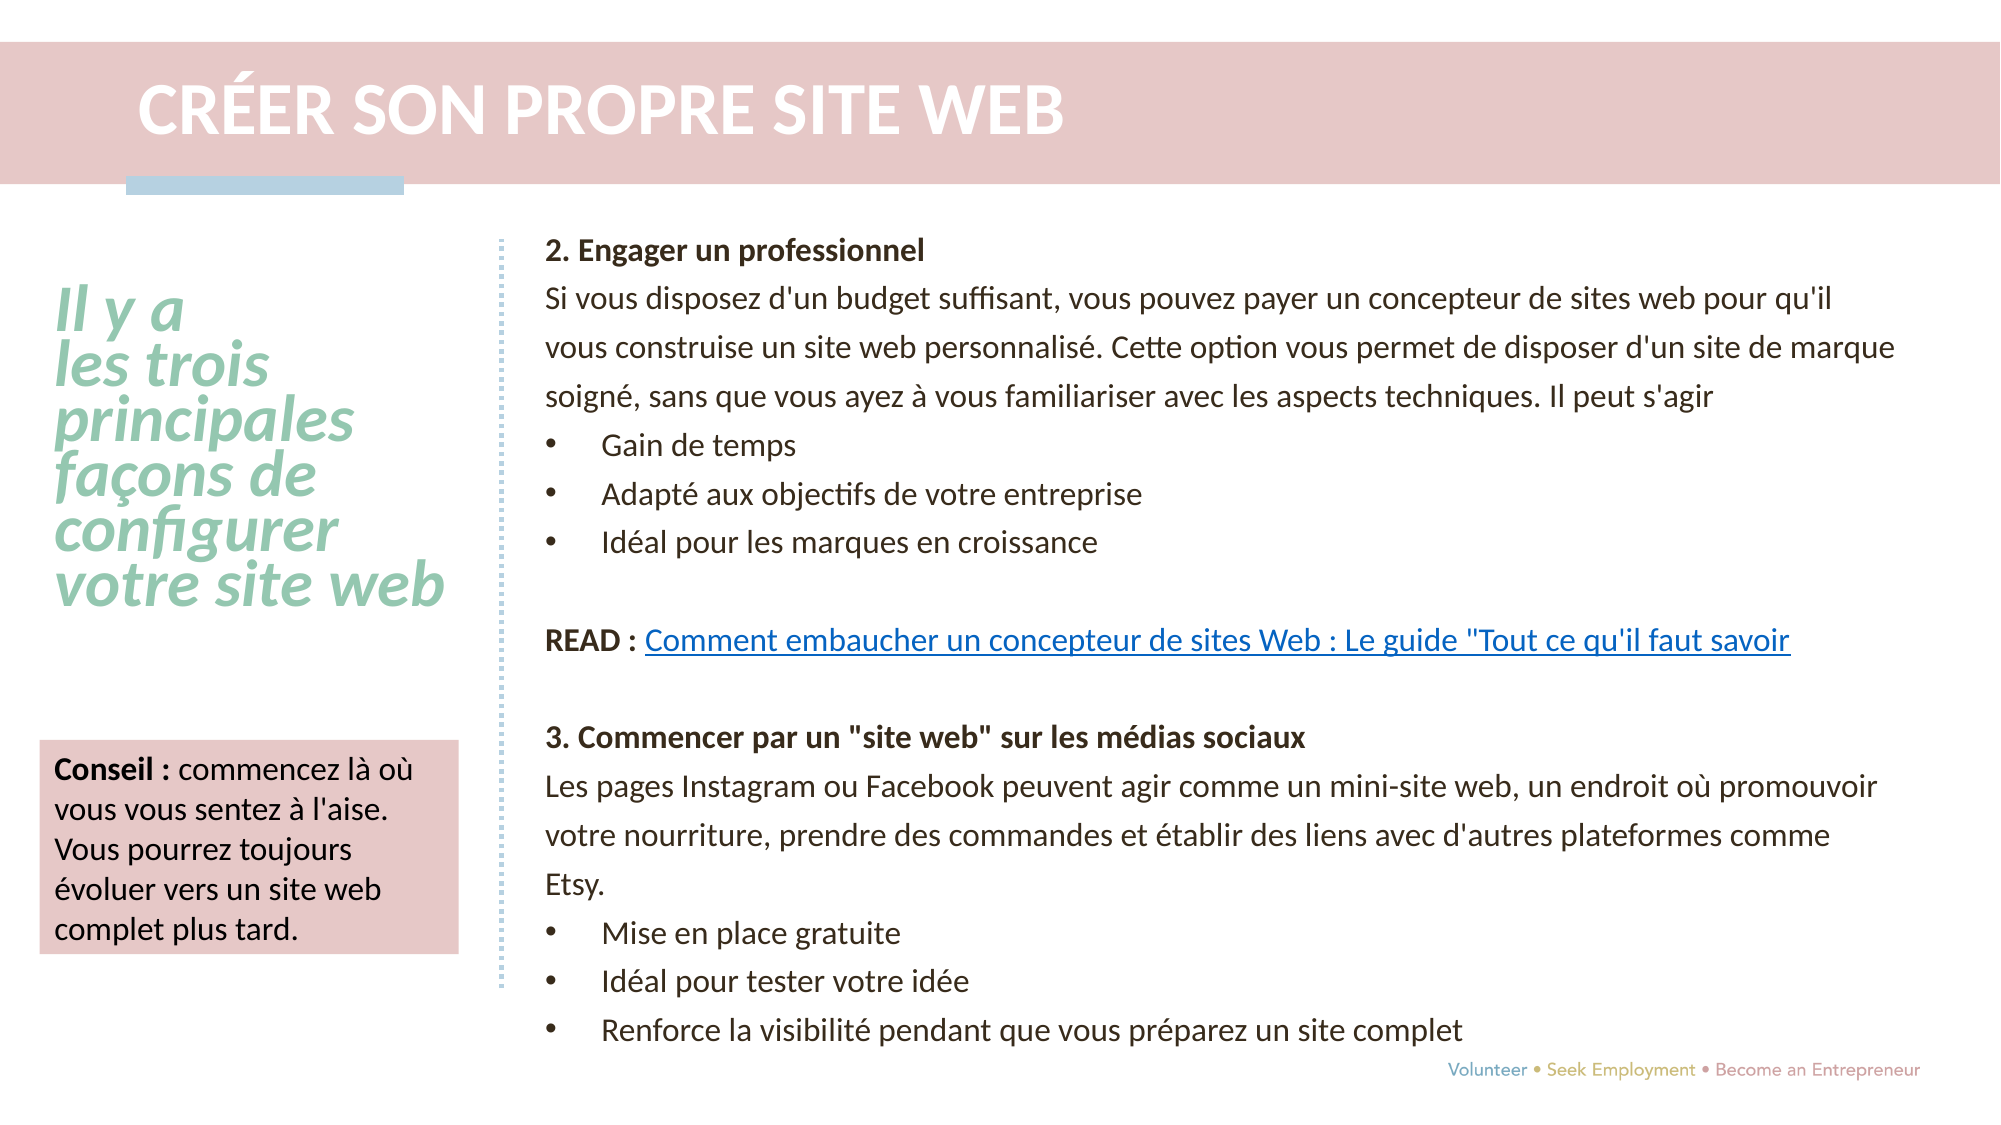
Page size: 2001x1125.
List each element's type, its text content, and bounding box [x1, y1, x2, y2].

text_box 2. Engager un professionnel Si vous disposez d'un budget suffisant, vous pouvez payer un concepteur de sites web pour qu'il vous construise un site web personnalisé. Cette option vous permet de disposer d'un site de marque soigné, sans que vous ayez à vous familiariser avec les aspects techniques. Il peut s'agir Gain de temps Adapté aux objectifs de votre entreprise Idéal pour les marques en croissance READ : Comment embaucher un concepteur de sites Web : Le guide "Tout ce qu'il faut savoir 3. Commencer par un "site web" sur les médias sociaux Les pages Instagram ou Facebook peuvent agir comme un mini-site web, un endroit où promouvoir votre nourriture, prendre des commandes et établir des liens avec d'autres plateformes comme Etsy. Mise en place gratuite Idéal pour tester votre idée Renforce la visibilité pendant que vous préparez un site complet [530, 211, 1913, 688]
list Il y a les trois principales façons de configurer votre site web [39, 282, 501, 672]
text_box Conseil : commencez là où vous vous sentez à l'aise. Vous pourrez toujours évoluer vers un site web complet plus tard. [39, 739, 459, 955]
picture [1418, 1046, 1971, 1103]
list CRÉER SON PROPRE SITE WEB [123, 51, 1913, 170]
